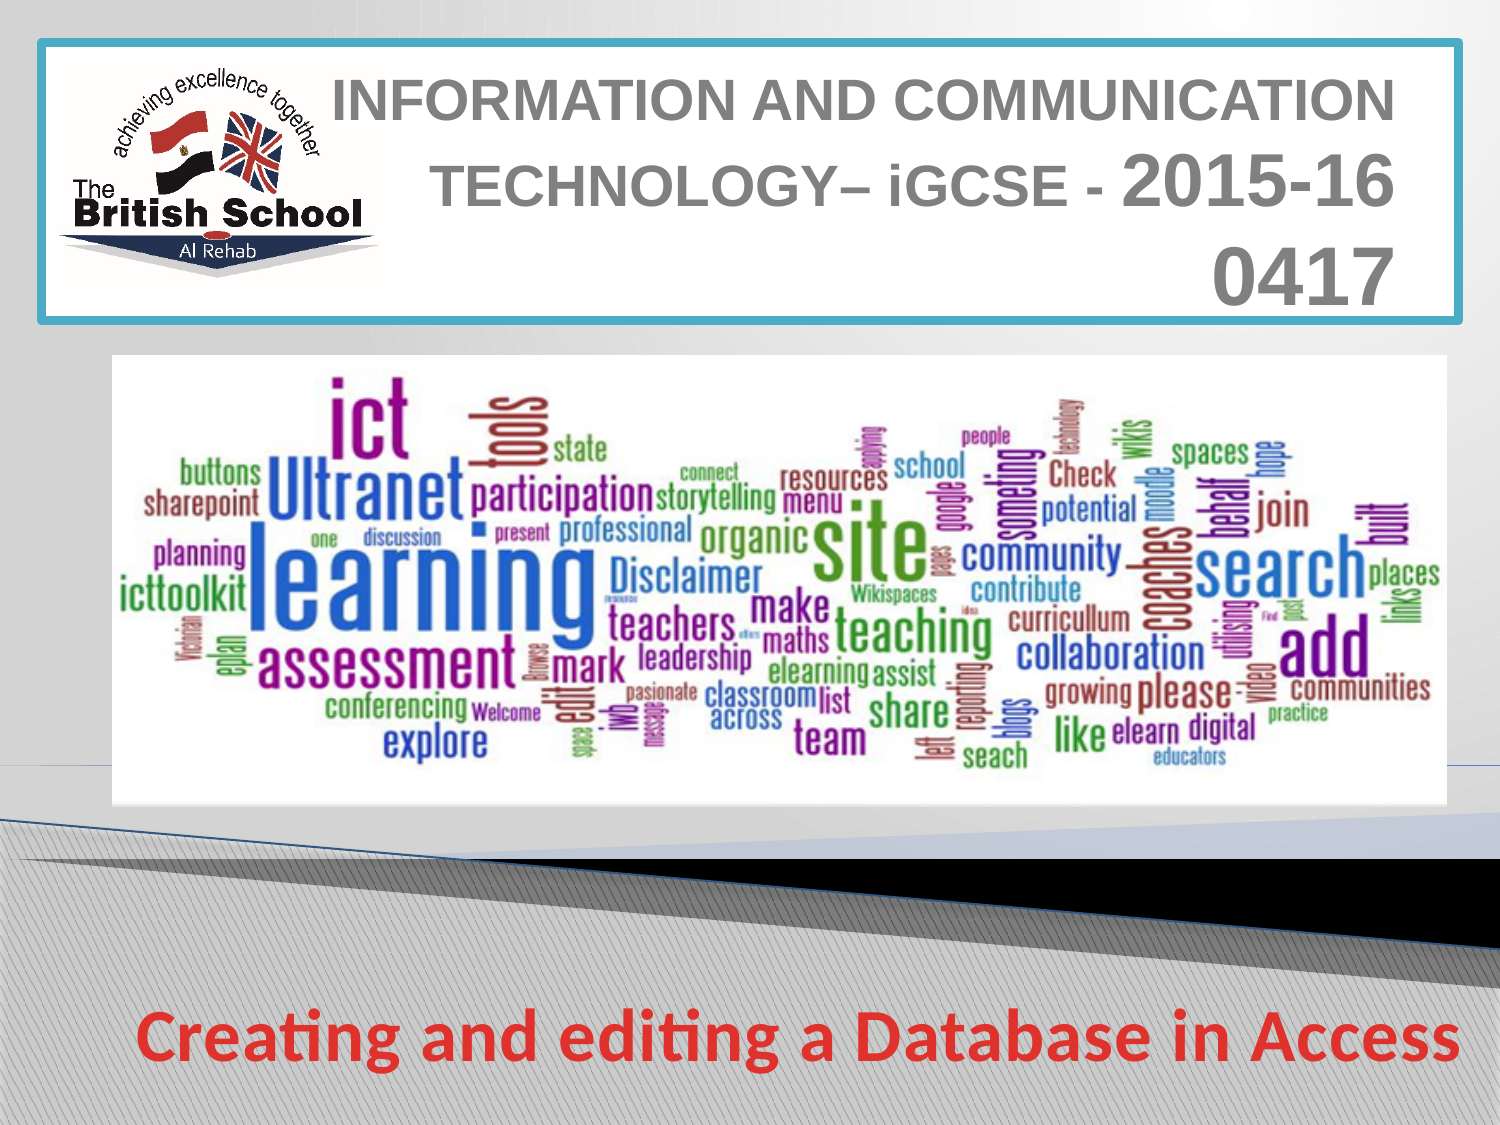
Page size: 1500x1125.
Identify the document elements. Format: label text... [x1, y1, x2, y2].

text_box Creating and editing a Database in Access [17, 979, 1483, 1106]
text_box INFORMATION AND COMMUNICATION TECHNOLOGY– iGCSE - 2015-16 0417 [242, 54, 1412, 330]
picture [5, 859, 1500, 989]
picture [111, 355, 1448, 807]
picture [52, 54, 385, 295]
text_box [37, 38, 1463, 325]
